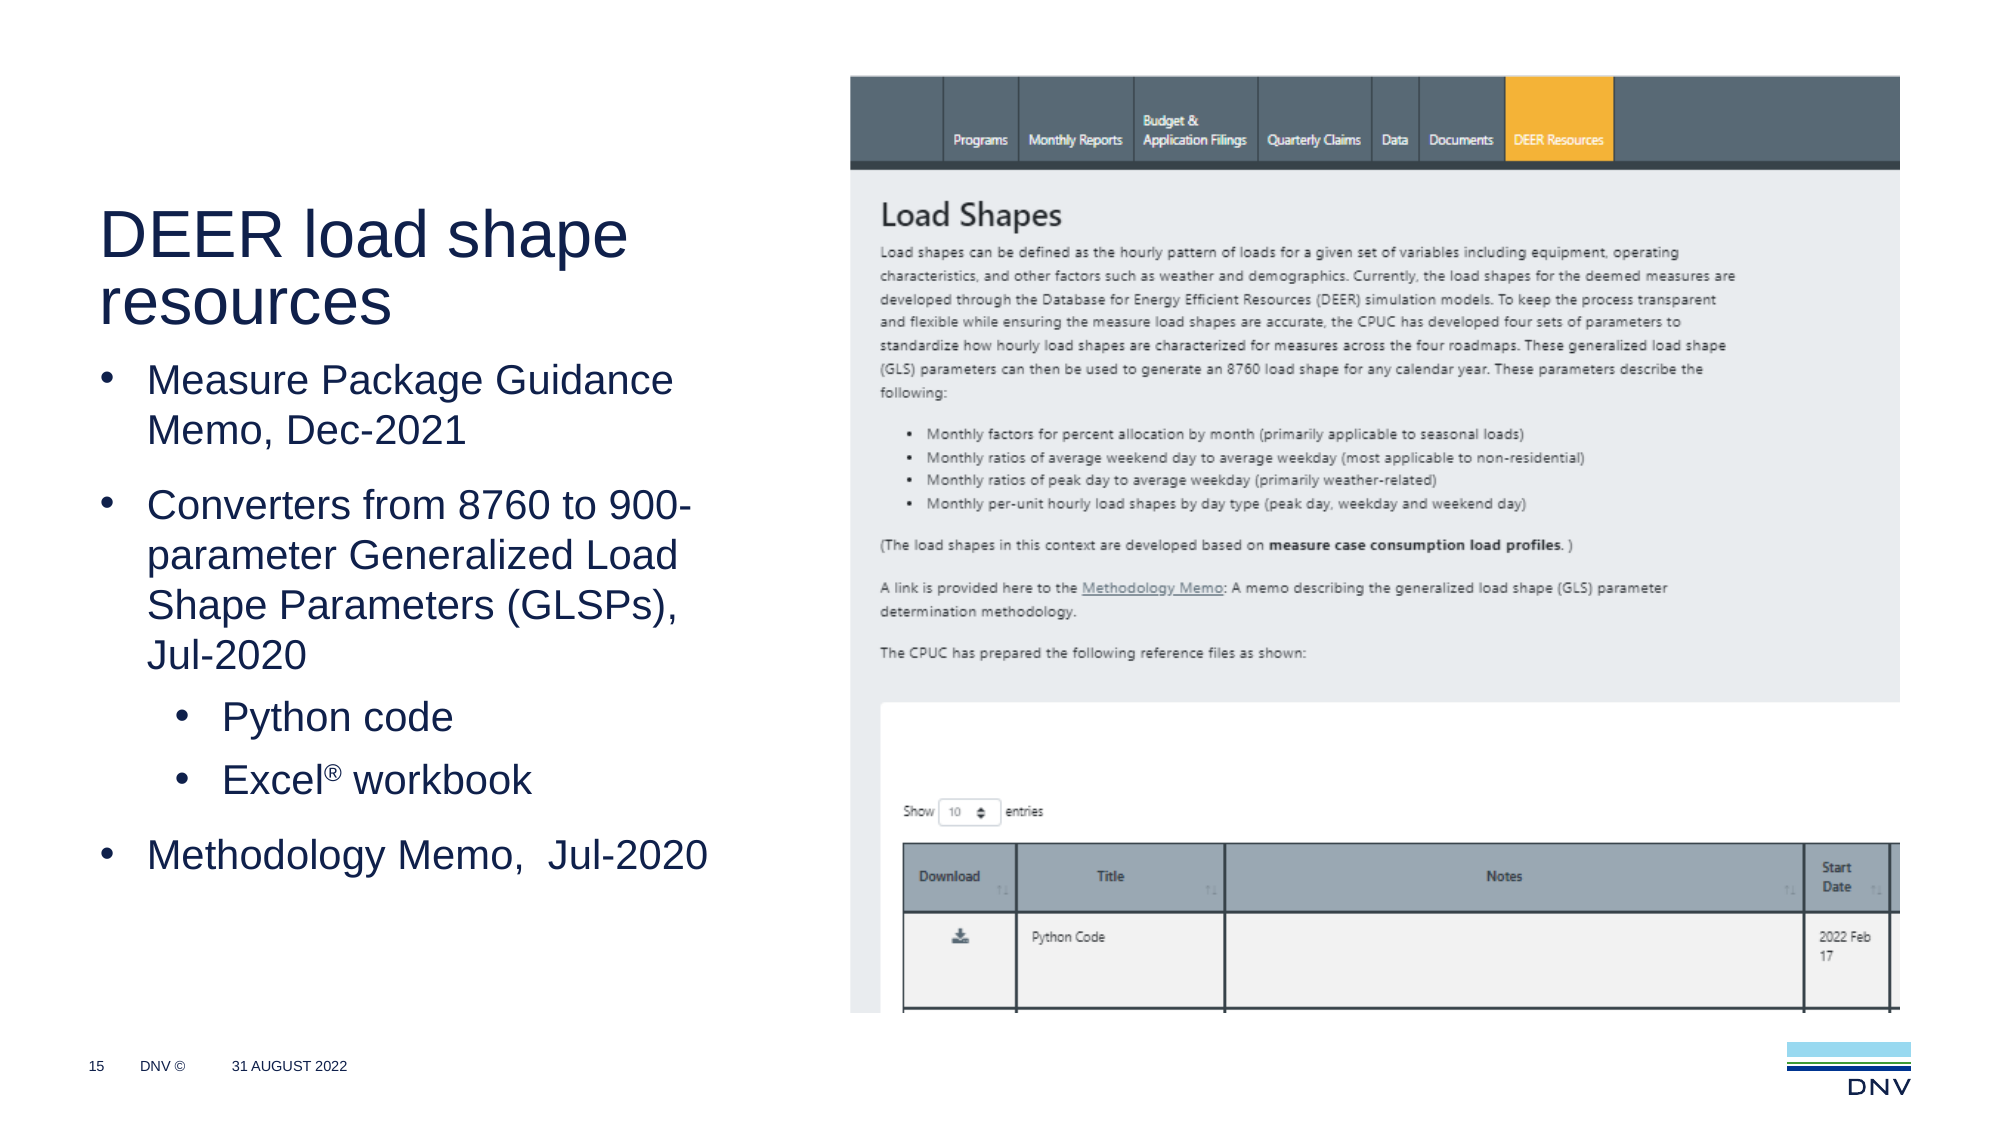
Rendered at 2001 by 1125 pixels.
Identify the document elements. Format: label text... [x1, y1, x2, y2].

title DEER load shape resources [99, 75, 745, 338]
list Measure Package Guidance Memo, Dec-2021 Converters from 8760 to 900-parameter Generalized Load Shape Parameters (GLSPs), Jul-2020 Python code Excel® workbook Methodology Memo, Jul-2020 [99, 352, 745, 978]
slide_number 15 [88, 1056, 133, 1082]
picture [849, 74, 1901, 1013]
